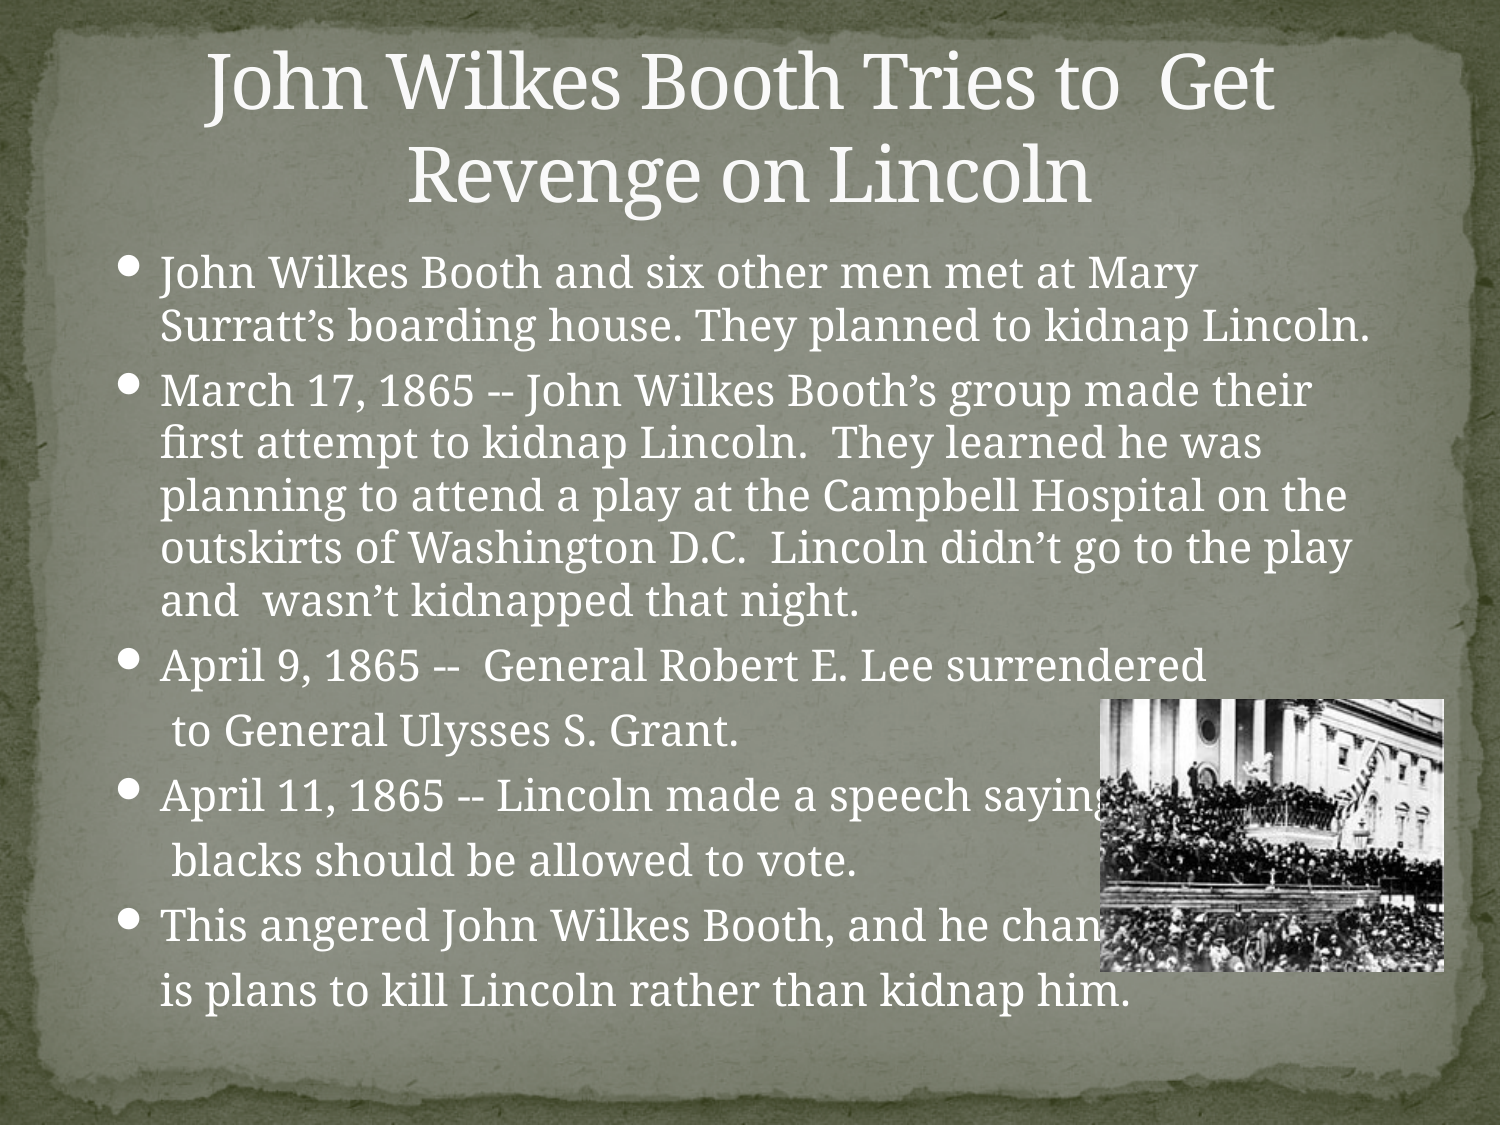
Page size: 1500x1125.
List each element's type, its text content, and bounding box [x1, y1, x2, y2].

picture [1100, 699, 1444, 972]
list John Wilkes Booth and six other men met at Mary Surratt’s boarding house. They planned to kidnap Lincoln. March 17, 1865 -- John Wilkes Booth’s group made their first attempt to kidnap Lincoln. They learned he was planning to attend a play at the Campbell Hospital on the outskirts of Washington D.C. Lincoln didn’t go to the play and wasn’t kidnapped that night. April 9, 1865 -- General Robert E. Lee surrendered to General Ulysses S. Grant. April 11, 1865 -- Lincoln made a speech saying blacks should be allowed to vote. This angered John Wilkes Booth, and he changed is plans to kill Lincoln rather than kidnap him. [99, 237, 1400, 1038]
title John Wilkes Booth Tries to Get Revenge on Lincoln [74, 24, 1425, 225]
